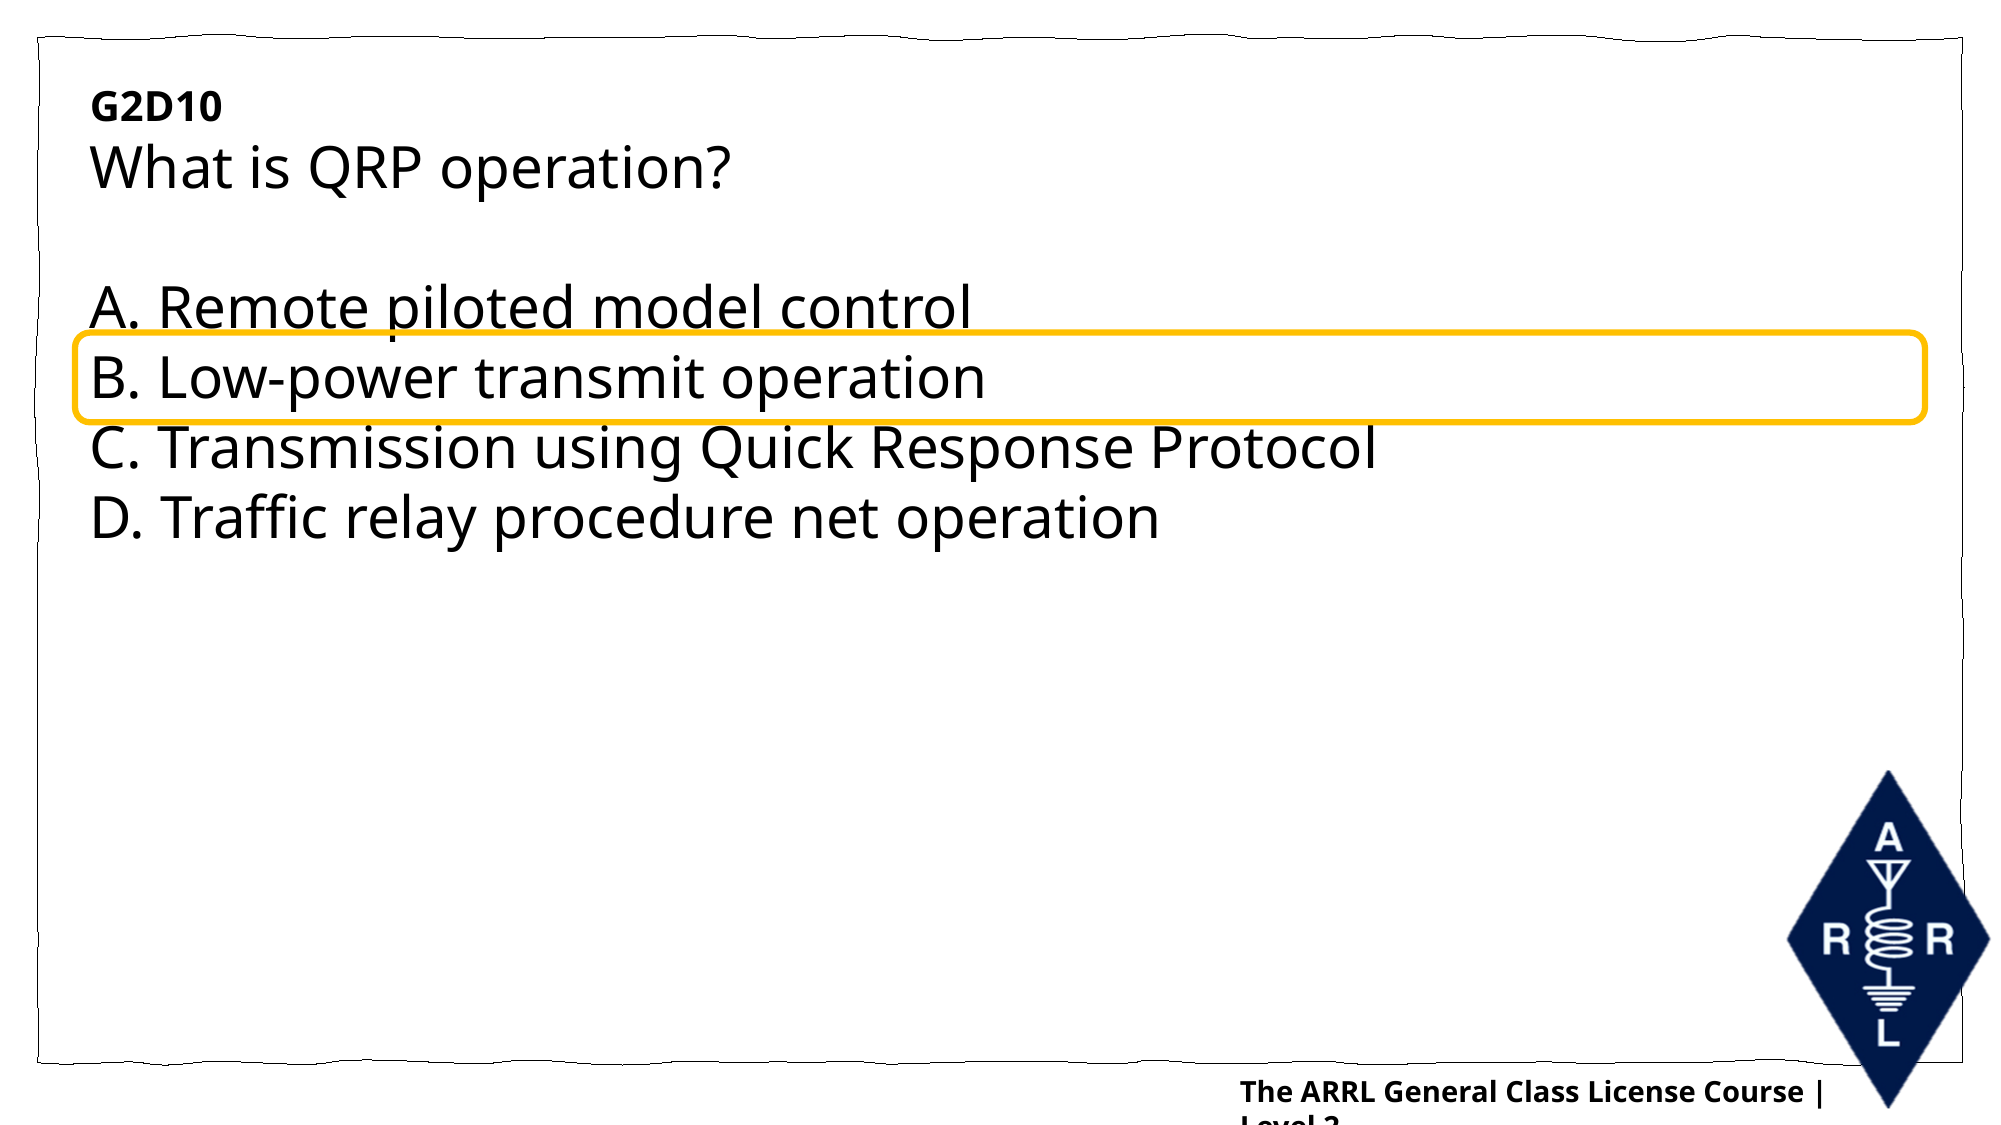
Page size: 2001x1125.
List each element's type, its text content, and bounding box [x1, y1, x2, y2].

picture [1773, 752, 1999, 1125]
text_box G2D10 What is QRP operation? A. Remote piloted model control B. Low-power transmit operation C. Transmission using Quick Response Protocol D. Traffic relay procedure net operation [75, 72, 1850, 339]
text_box [73, 331, 1927, 424]
text_box G2D10 What is QRP operation? A. Remote piloted model control B. Low-power transmit operation C. Transmission using Quick Response Protocol D. Traffic relay procedure net operation [75, 416, 1850, 558]
